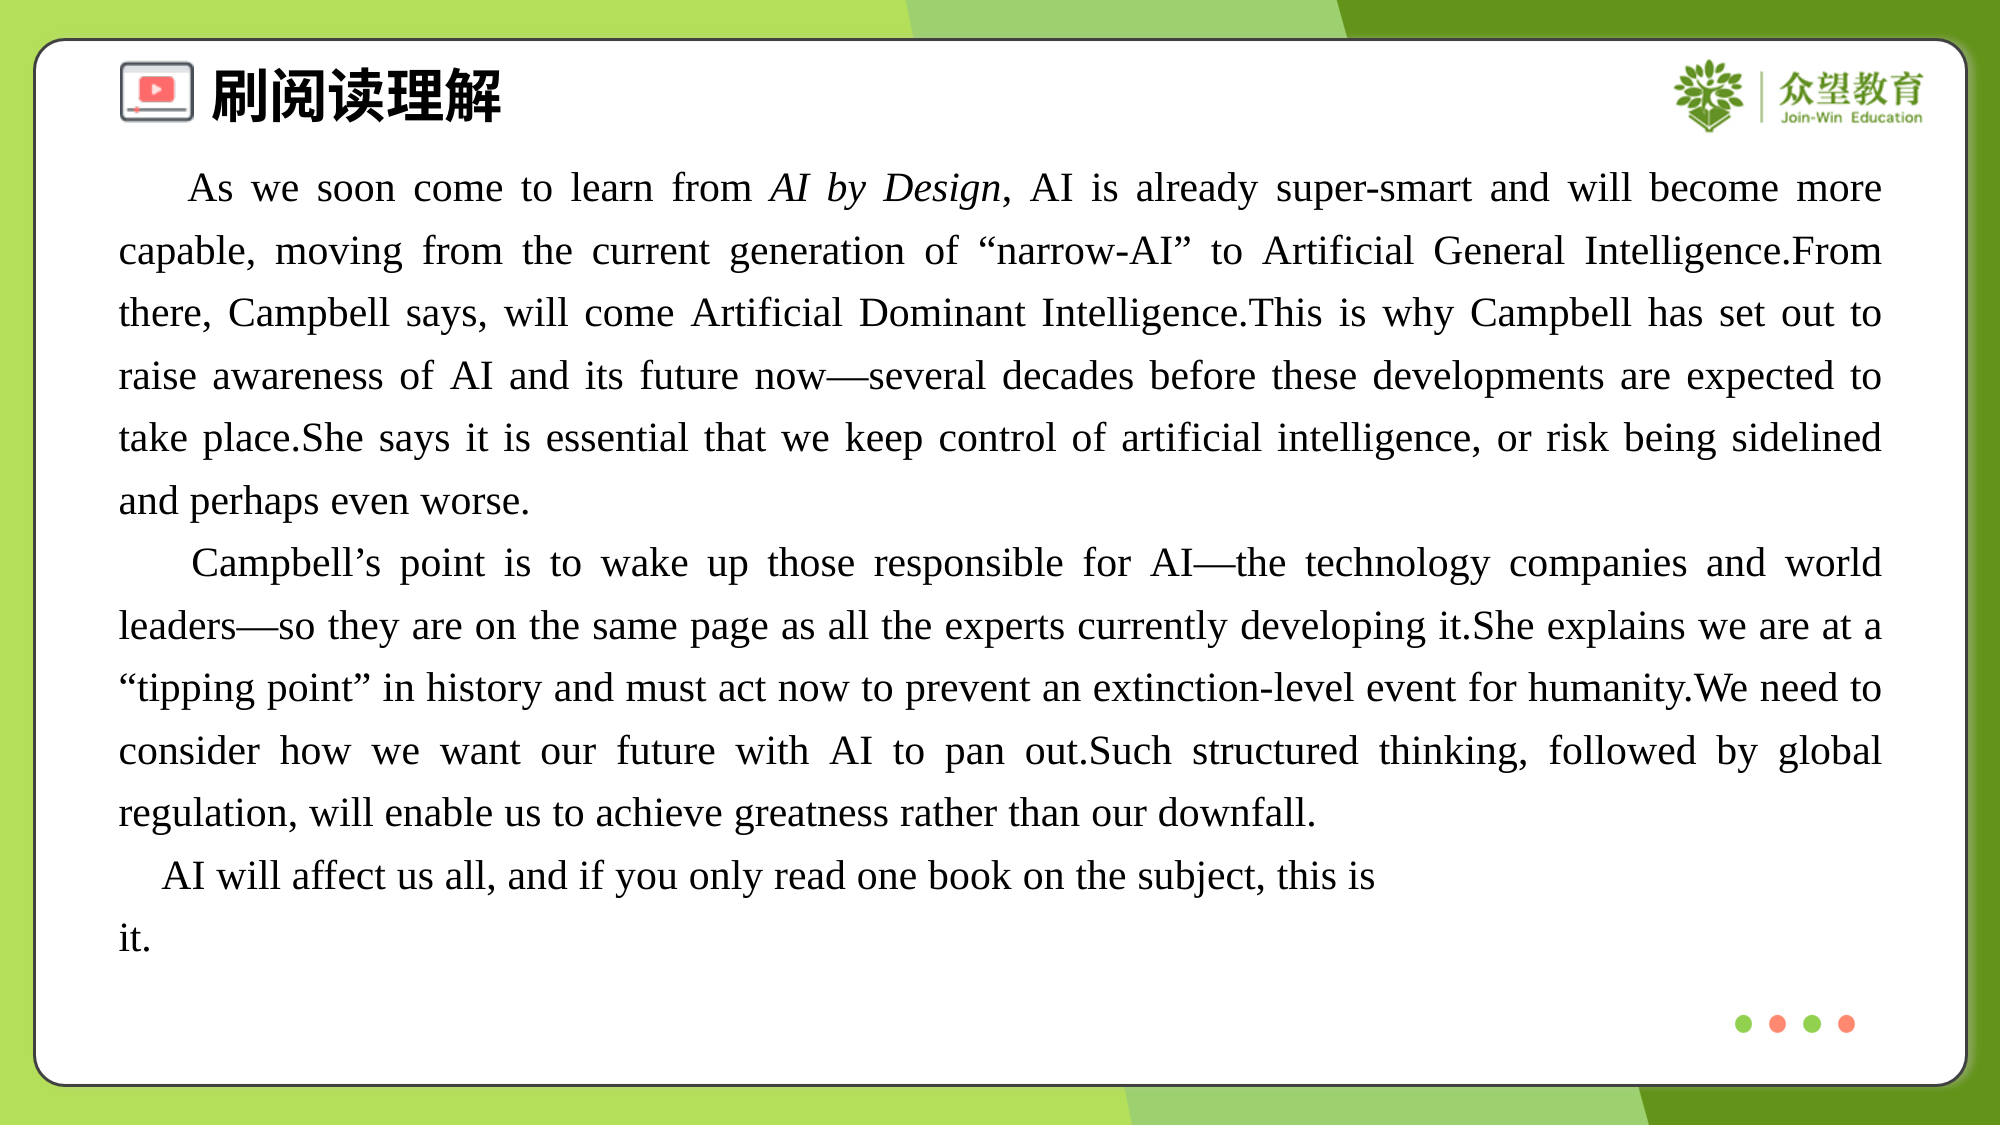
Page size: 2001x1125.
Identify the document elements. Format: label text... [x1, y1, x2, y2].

picture [0, 0, 2000, 1125]
text_box As we soon come to learn from AI by Design, AI is already super-smart and will become more capable, moving from the current generation of “narrow-AI” to Artificial General Intelligence.From there, Campbell says, will come Artificial Dominant Intelligence.This is why Campbell has set out to raise awareness of AI and its future now—several decades before these developments are expected to take place.She says it is essential that we keep control of artificial intelligence, or risk being sidelined and perhaps even worse. Campbell’s point is to wake up those responsible for AI—the technology companies and world leaders—so they are on the same page as all the experts currently developing it.She explains we are at a “tipping point” in history and must act now to prevent an extinction-level event for humanity.We need to consider how we want our future with AI to pan out.Such structured thinking, followed by global regulation, will enable us to achieve greatness rather than our downfall. AI will affect us all, and if you only read one book on the subject, this is it.#5 [118, 147, 1883, 954]
